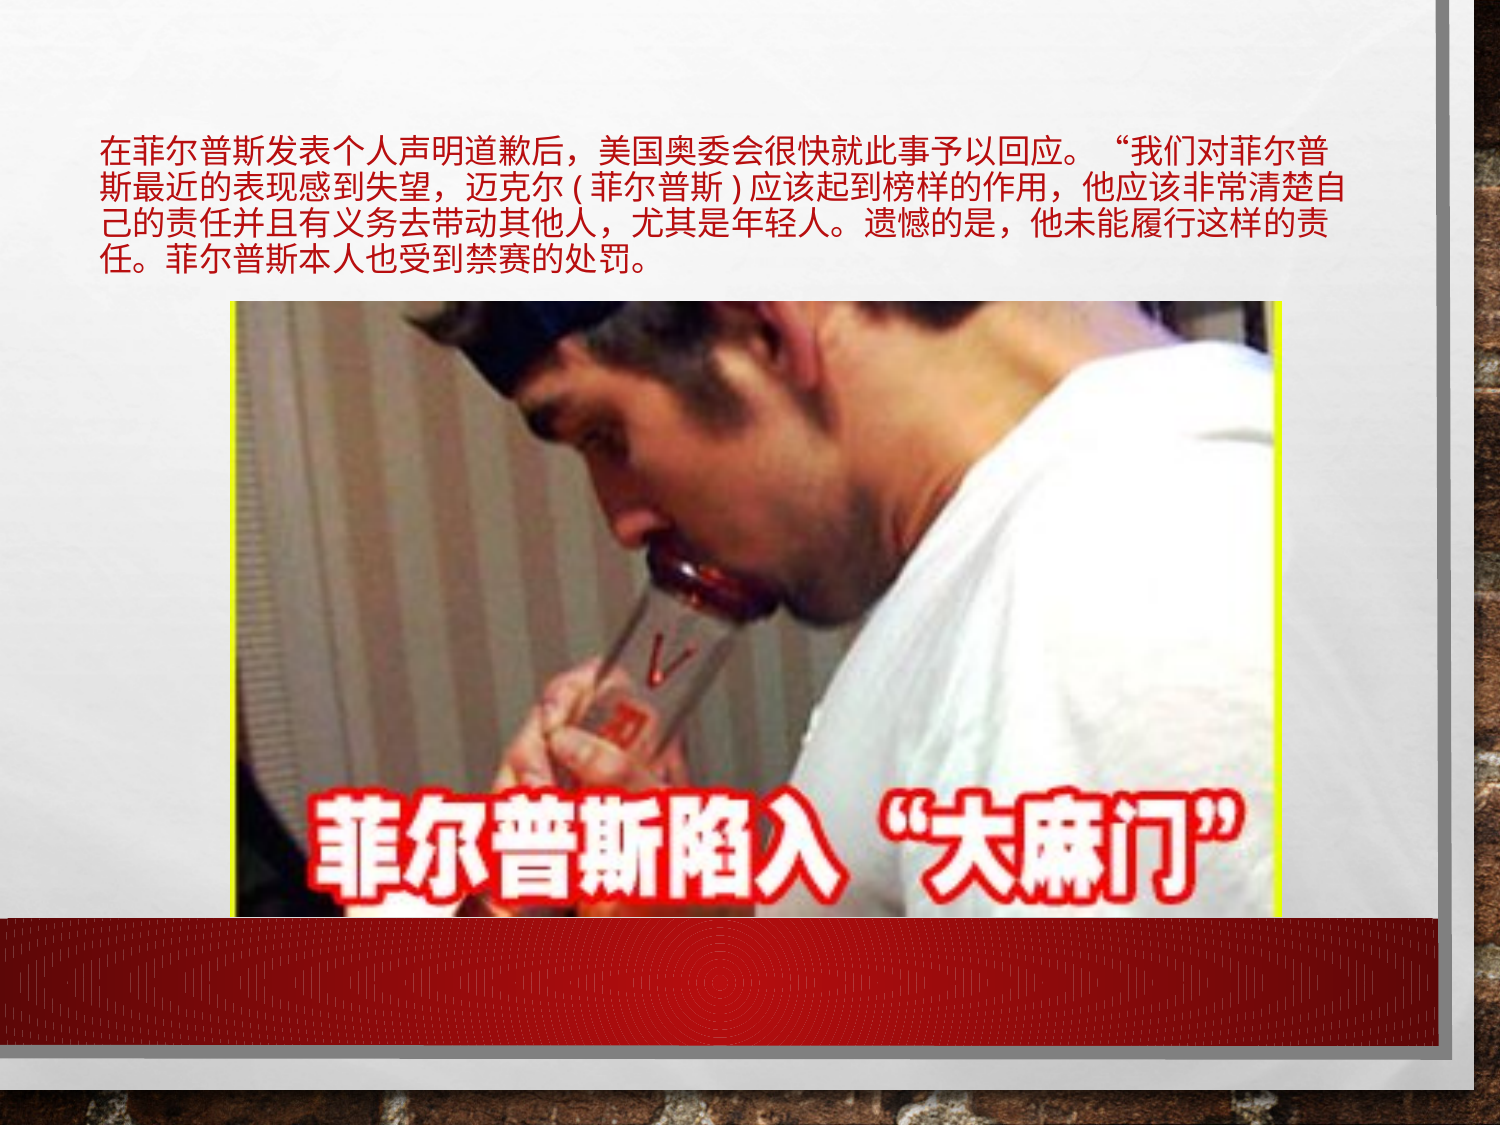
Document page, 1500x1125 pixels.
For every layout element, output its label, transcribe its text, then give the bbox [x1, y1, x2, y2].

picture [0, 0, 1500, 1125]
title 在菲尔普斯发表个人声明道歉后，美国奥委会很快就此事予以回应。“我们对菲尔普斯最近的表现感到失望，迈克尔(菲尔普斯)应该起到榜样的作用，他应该非常清楚自己的责任并且有义务去带动其他人，尤其是年轻人。遗憾的是，他未能履行这样的责任。菲尔普斯本人也受到禁赛的处罚。 [84, 112, 1364, 302]
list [229, 301, 1282, 918]
